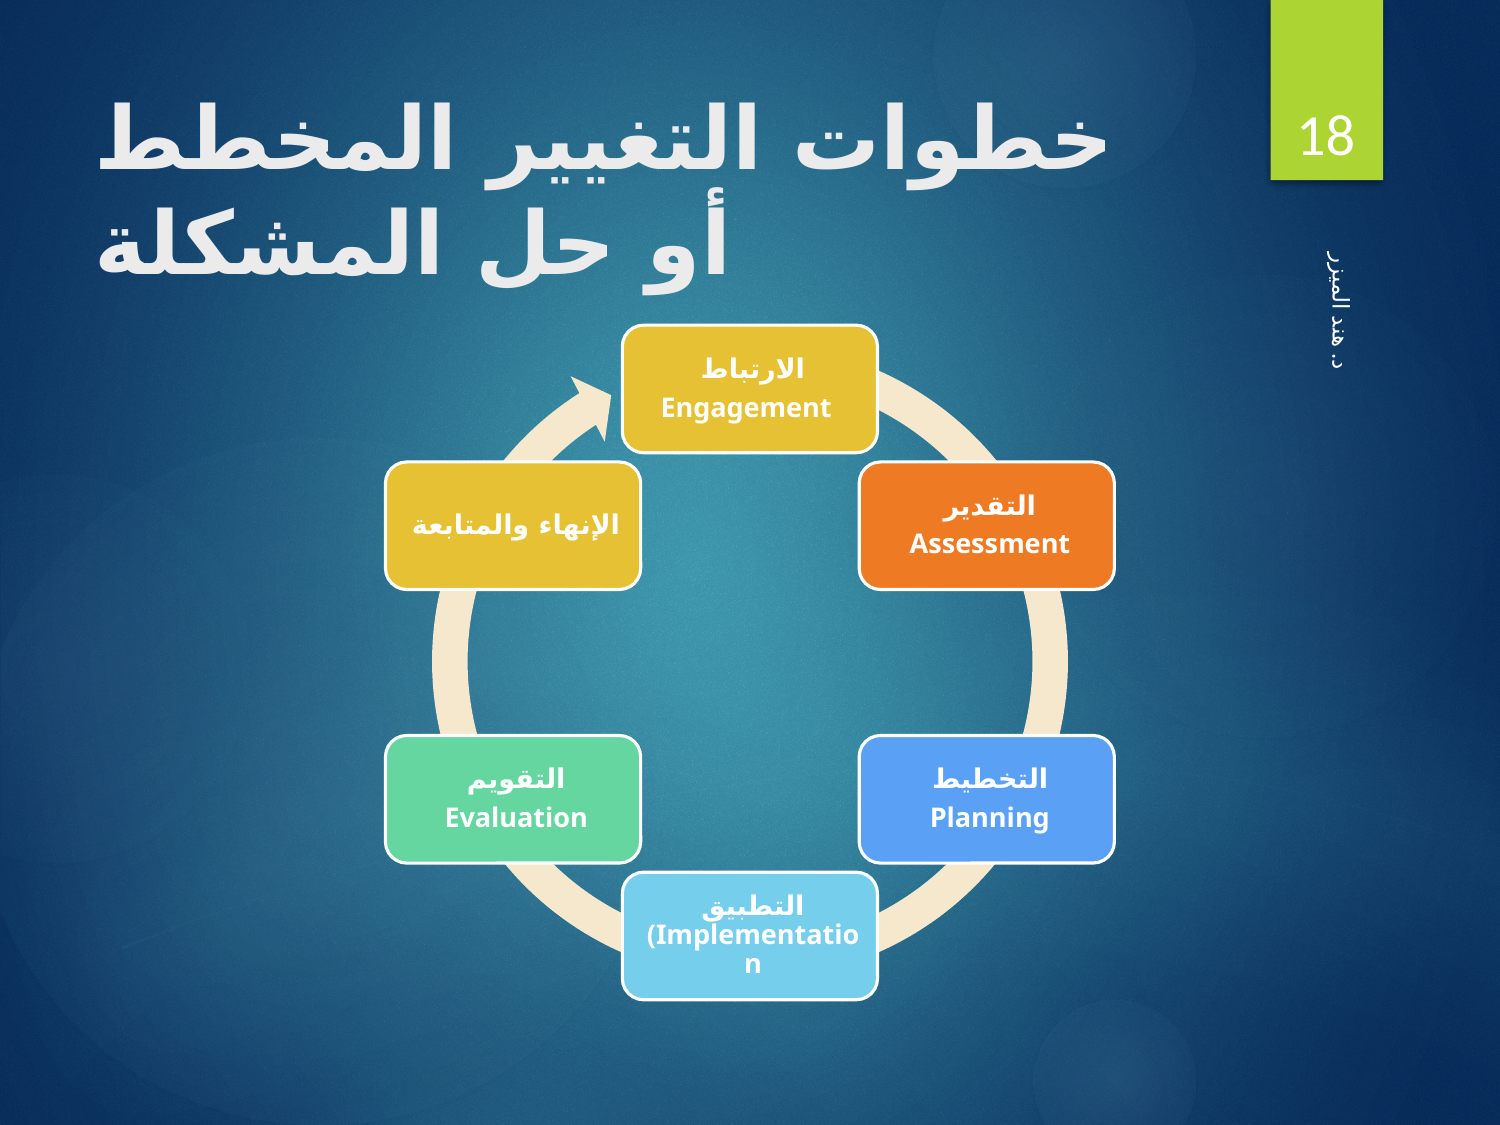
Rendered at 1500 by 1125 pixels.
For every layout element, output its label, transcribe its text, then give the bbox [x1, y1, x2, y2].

footer د. هند الميزر [1320, 237, 1358, 323]
title خطوات التغيير المخطط أو حل المشكلة [79, 74, 1237, 304]
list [112, 324, 1388, 1001]
slide_number 18 [1273, 48, 1378, 175]
